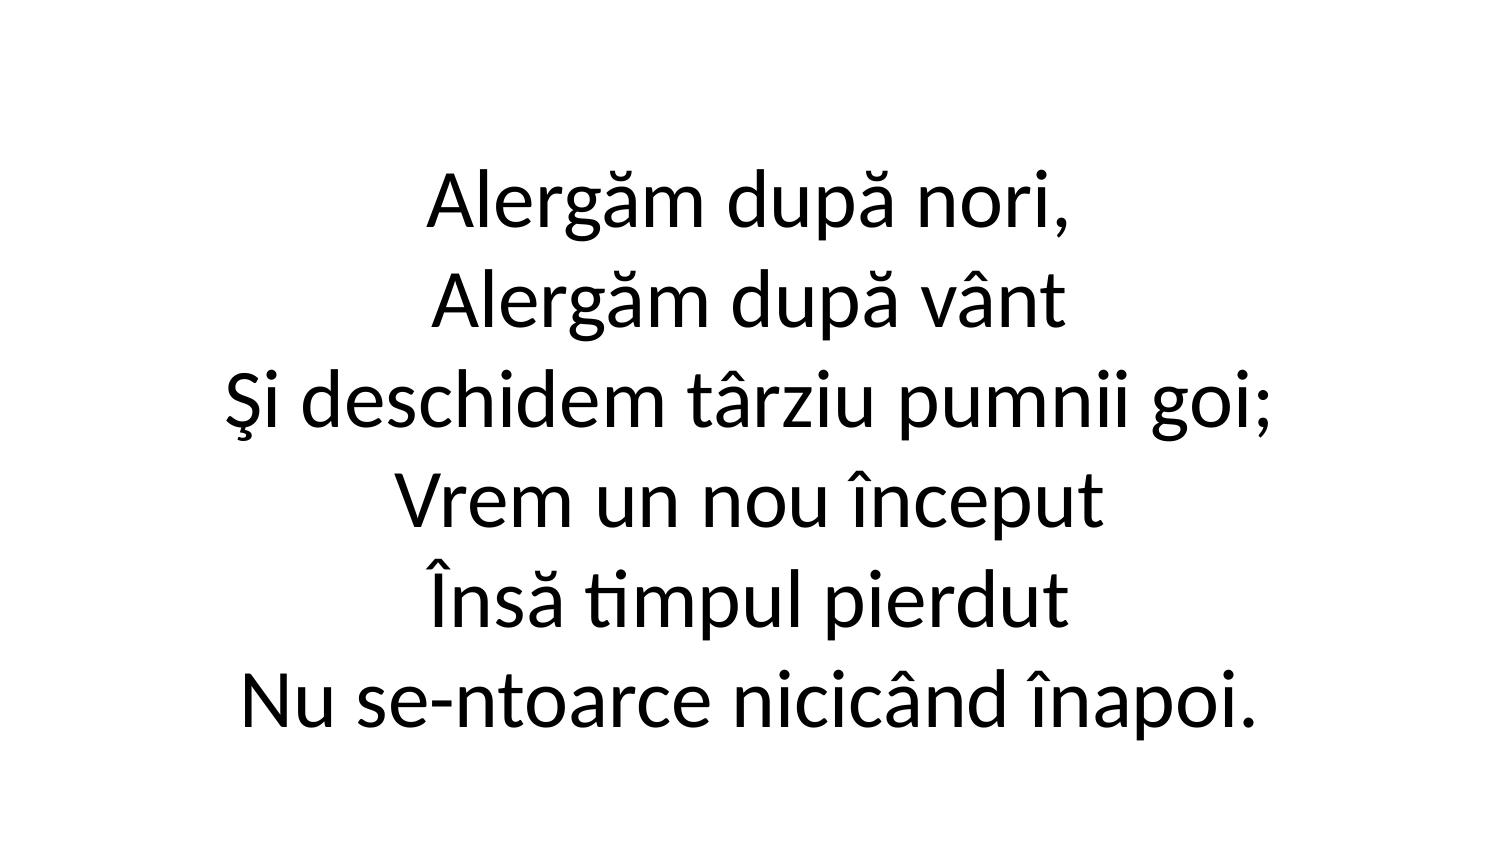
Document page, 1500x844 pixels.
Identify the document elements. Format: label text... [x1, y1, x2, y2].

text_box Alergăm după nori, Alergăm după vânt Şi deschidem târziu pumnii goi; Vrem un nou început Însă timpul pierdut Nu se-ntoarce nicicând înapoi. [209, 92, 1291, 752]
